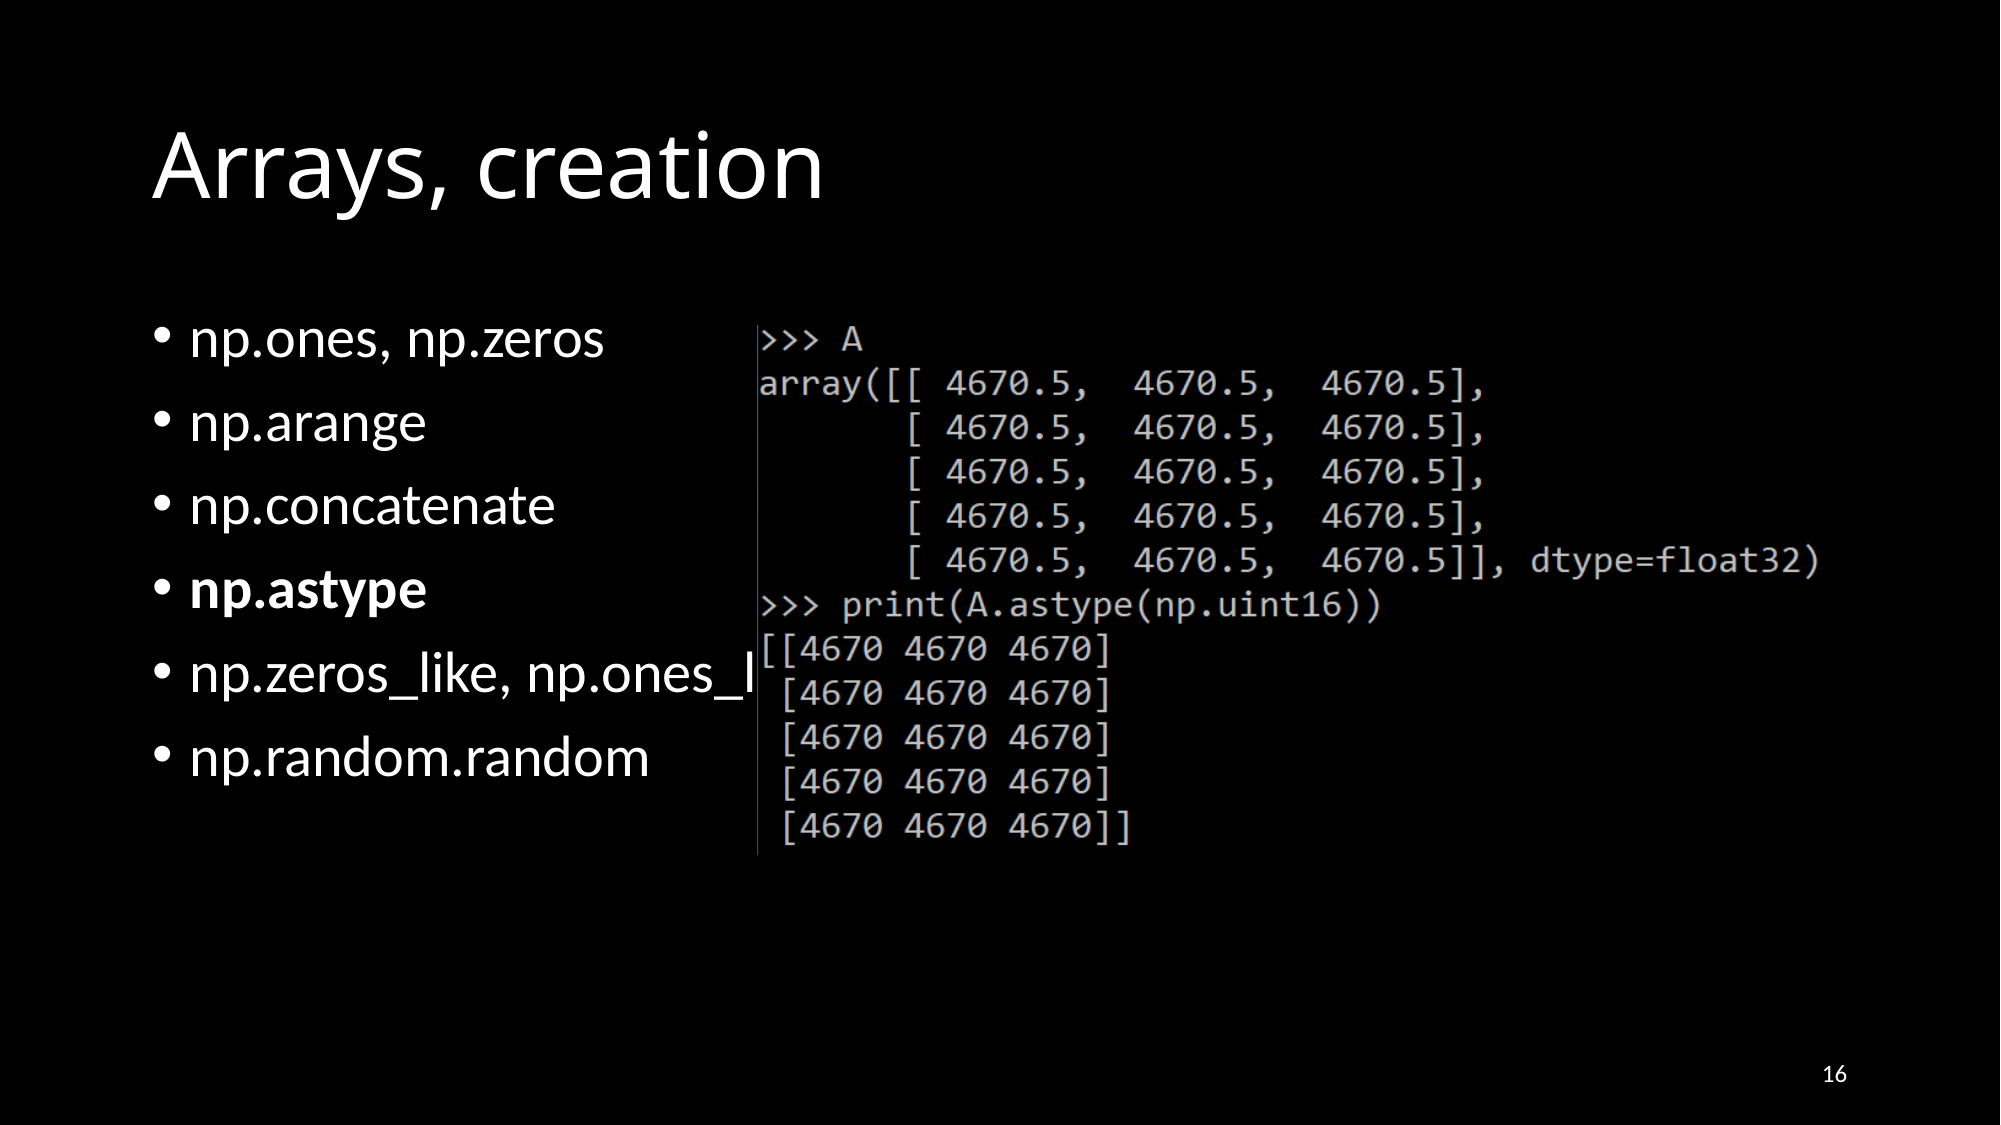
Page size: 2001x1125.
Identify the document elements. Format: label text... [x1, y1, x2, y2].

picture [757, 325, 1826, 855]
slide_number 16 [1412, 1042, 1863, 1103]
list np.ones, np.zeros np.arange np.concatenate np.astype np.zeros_like, np.ones_like np.random.random [137, 299, 988, 1014]
title Arrays, creation [137, 59, 1863, 278]
